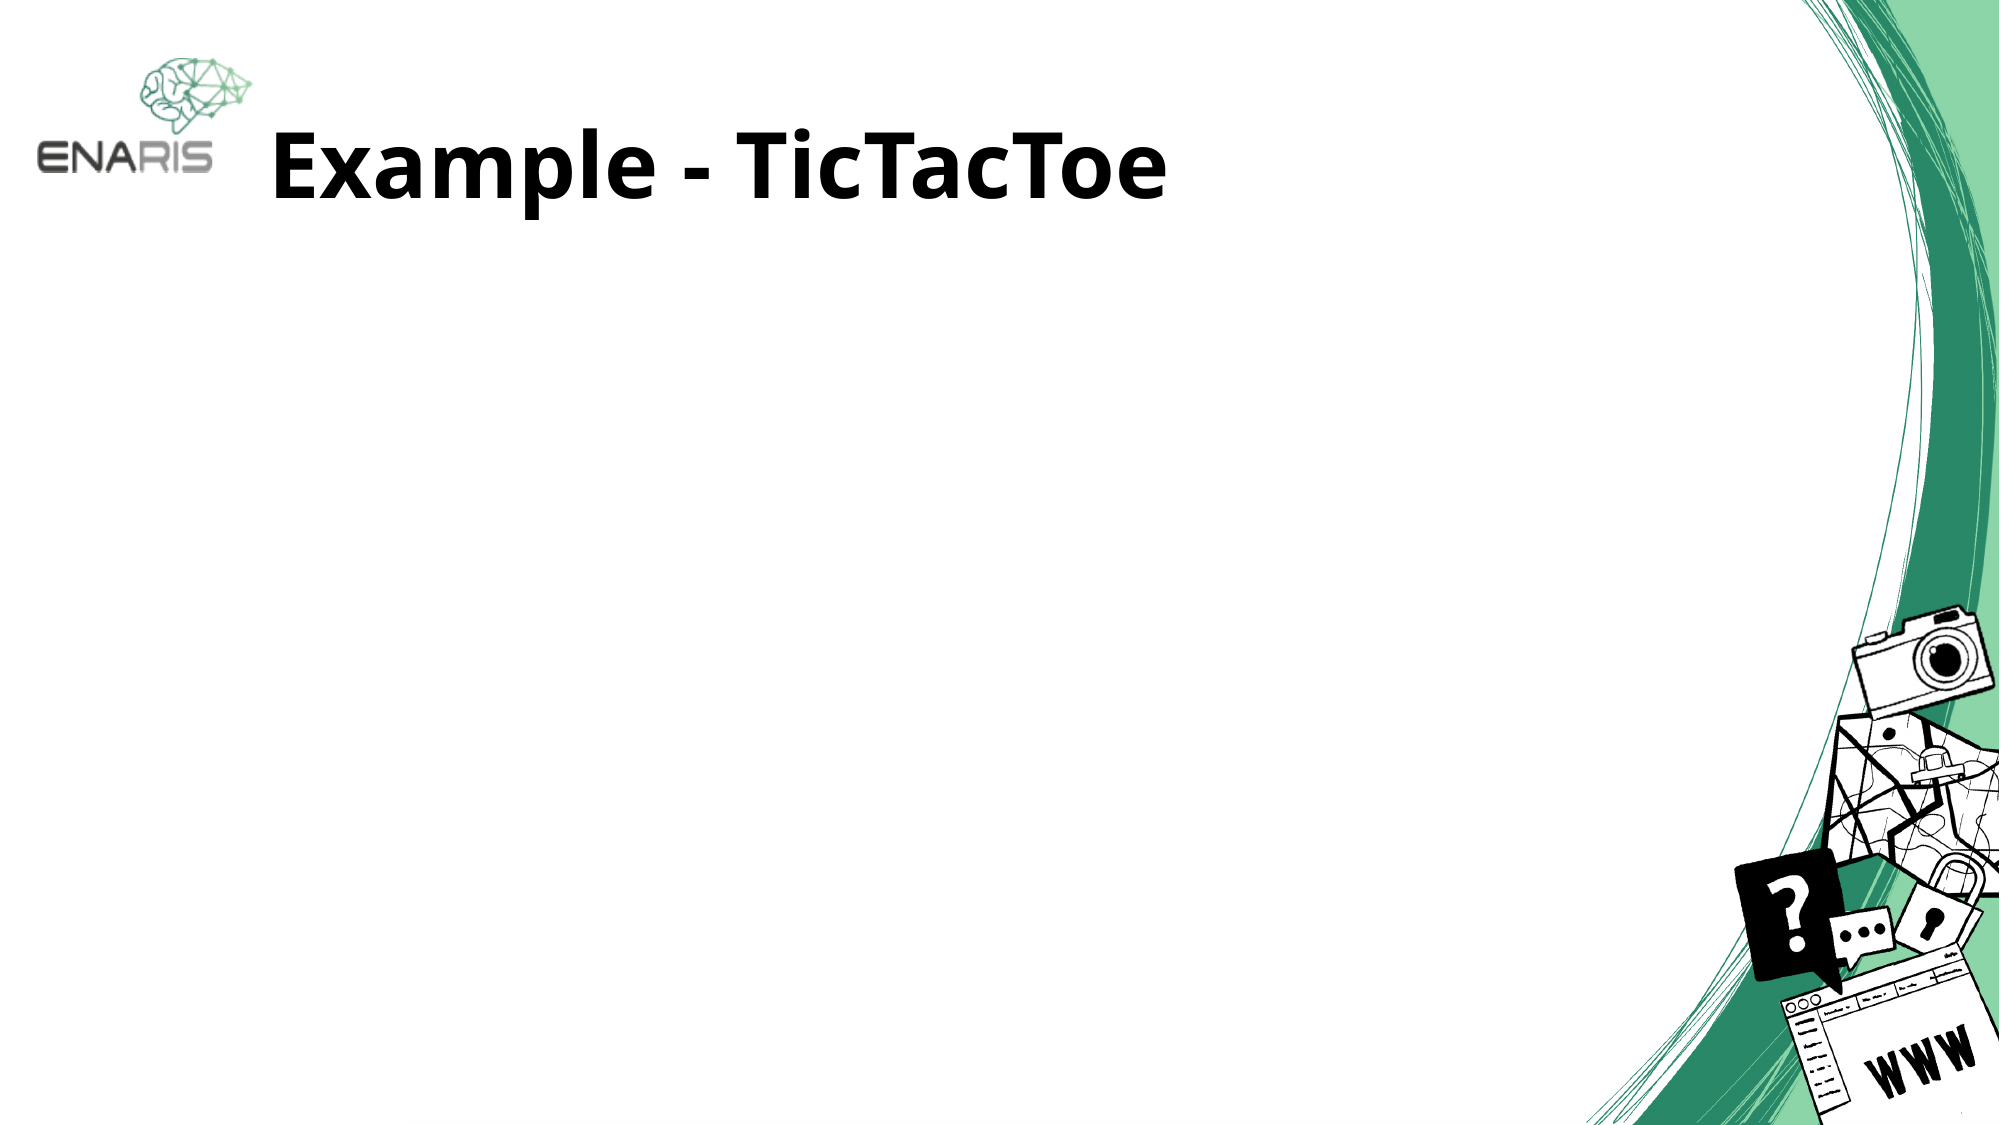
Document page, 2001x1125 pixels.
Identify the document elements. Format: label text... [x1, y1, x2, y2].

text_box Example - TicTacToe [253, 59, 1863, 278]
picture [37, 58, 254, 173]
picture [408, 0, 1999, 1125]
